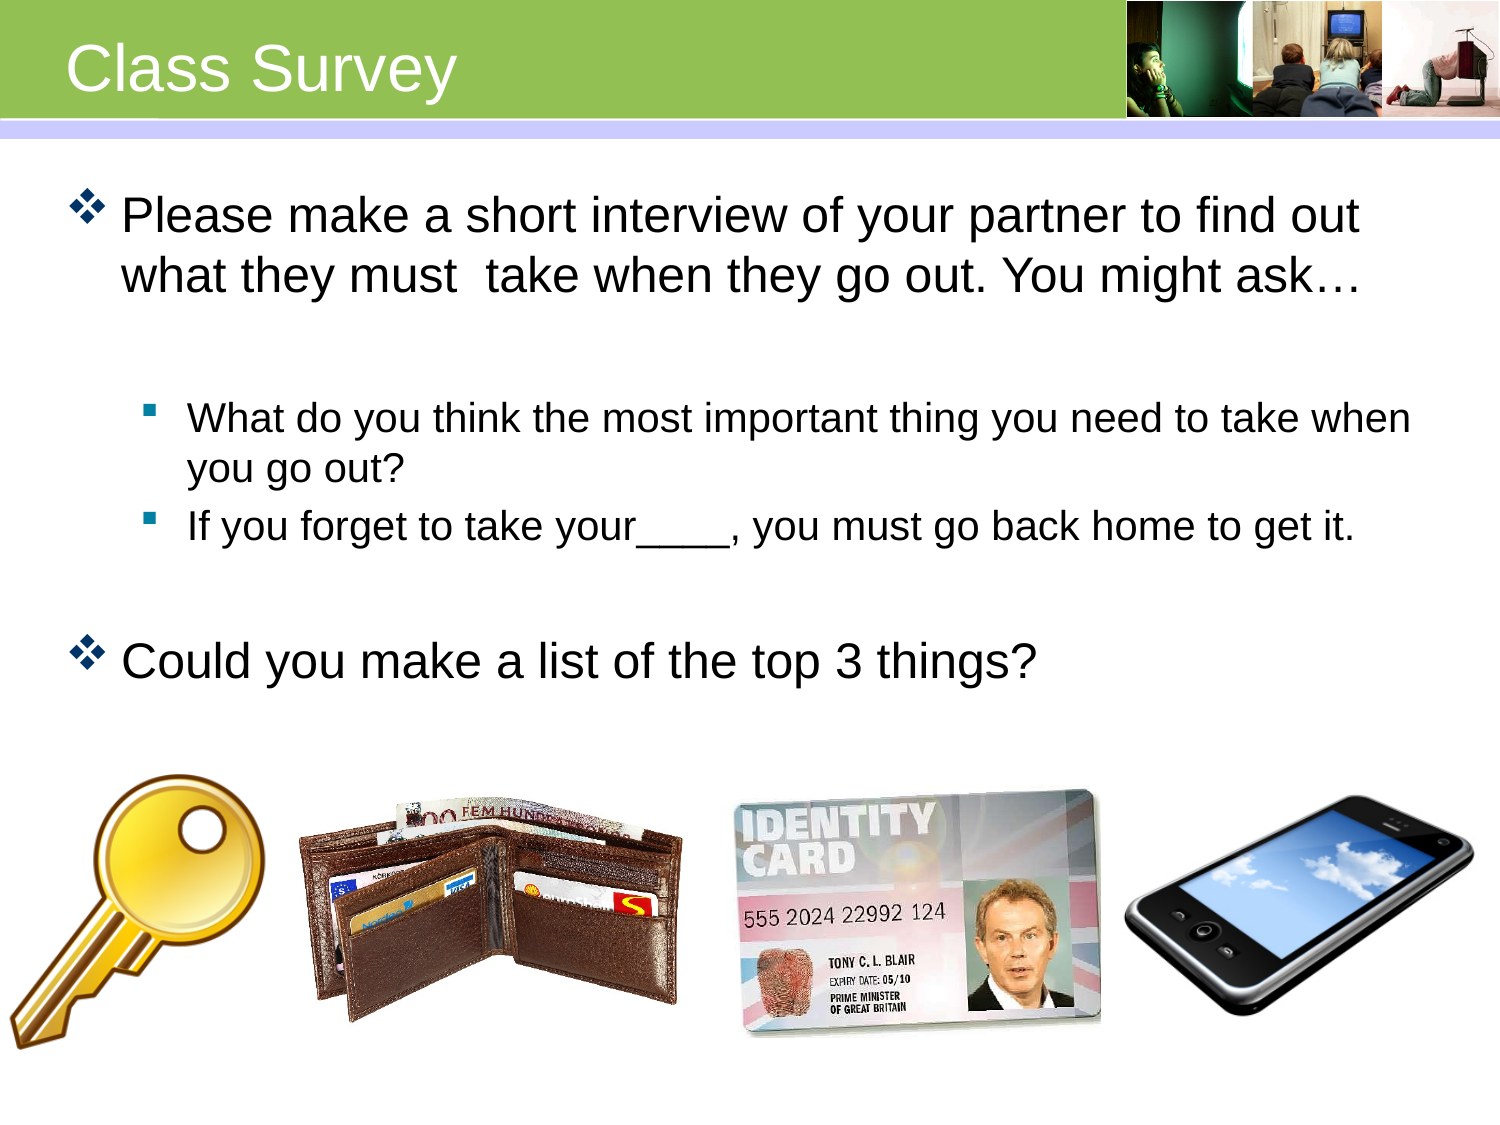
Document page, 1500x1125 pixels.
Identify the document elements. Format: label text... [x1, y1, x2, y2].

picture [1127, 1, 1500, 117]
picture [287, 780, 701, 1036]
title Class Survey [49, 24, 1213, 106]
picture [726, 771, 1500, 1045]
picture [0, 774, 276, 1051]
list Please make a short interview of your partner to find out what they must take when they go out. You might ask… What do you think the most important thing you need to take when you go out? If you forget to take your____, you must go back home to get it. Could you make a list of the top 3 things? [49, 174, 1438, 1051]
